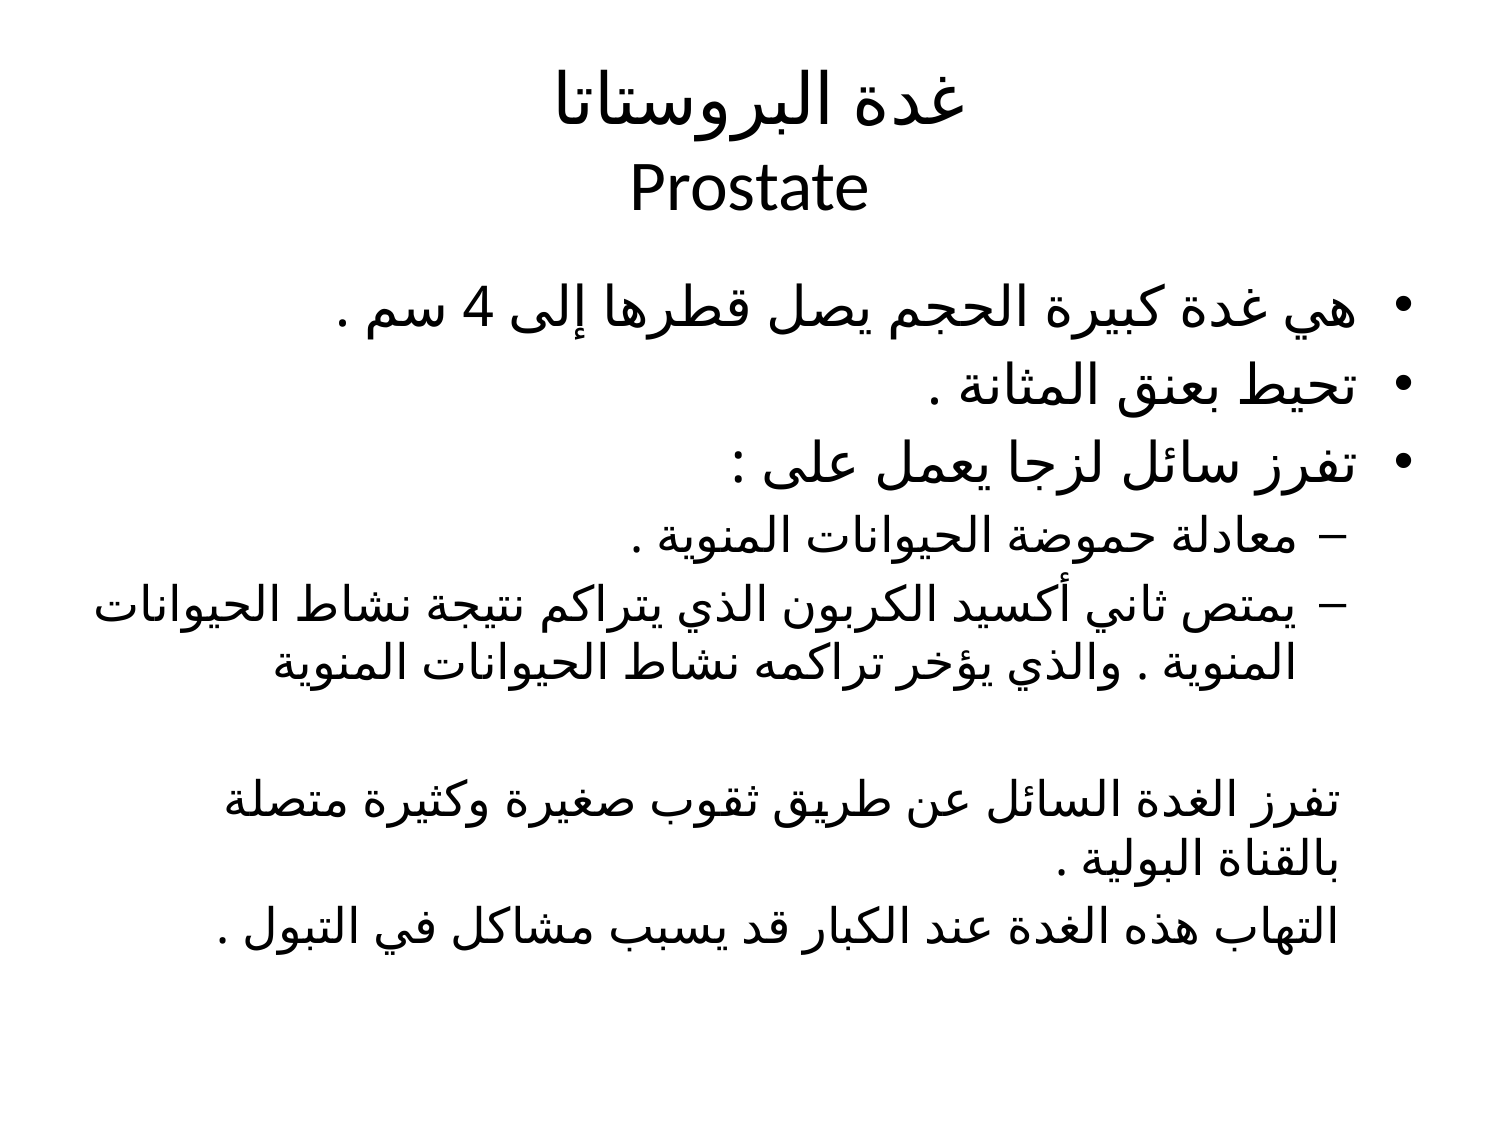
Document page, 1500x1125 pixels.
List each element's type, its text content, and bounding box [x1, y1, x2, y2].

list هي غدة كبيرة الحجم يصل قطرها إلى 4 سم . تحيط بعنق المثانة . تفرز سائل لزجا يعمل على : معادلة حموضة الحيوانات المنوية . يمتص ثاني أكسيد الكربون الذي يتراكم نتيجة نشاط الحيوانات المنوية . والذي يؤخر تراكمه نشاط الحيوانات المنوية تفرز الغدة السائل عن طريق ثقوب صغيرة وكثيرة متصلة بالقناة البولية . التهاب هذه الغدة عند الكبار قد يسبب مشاكل في التبول . [75, 262, 1425, 1005]
title غدة البروستاتا Prostate [75, 45, 1425, 233]
